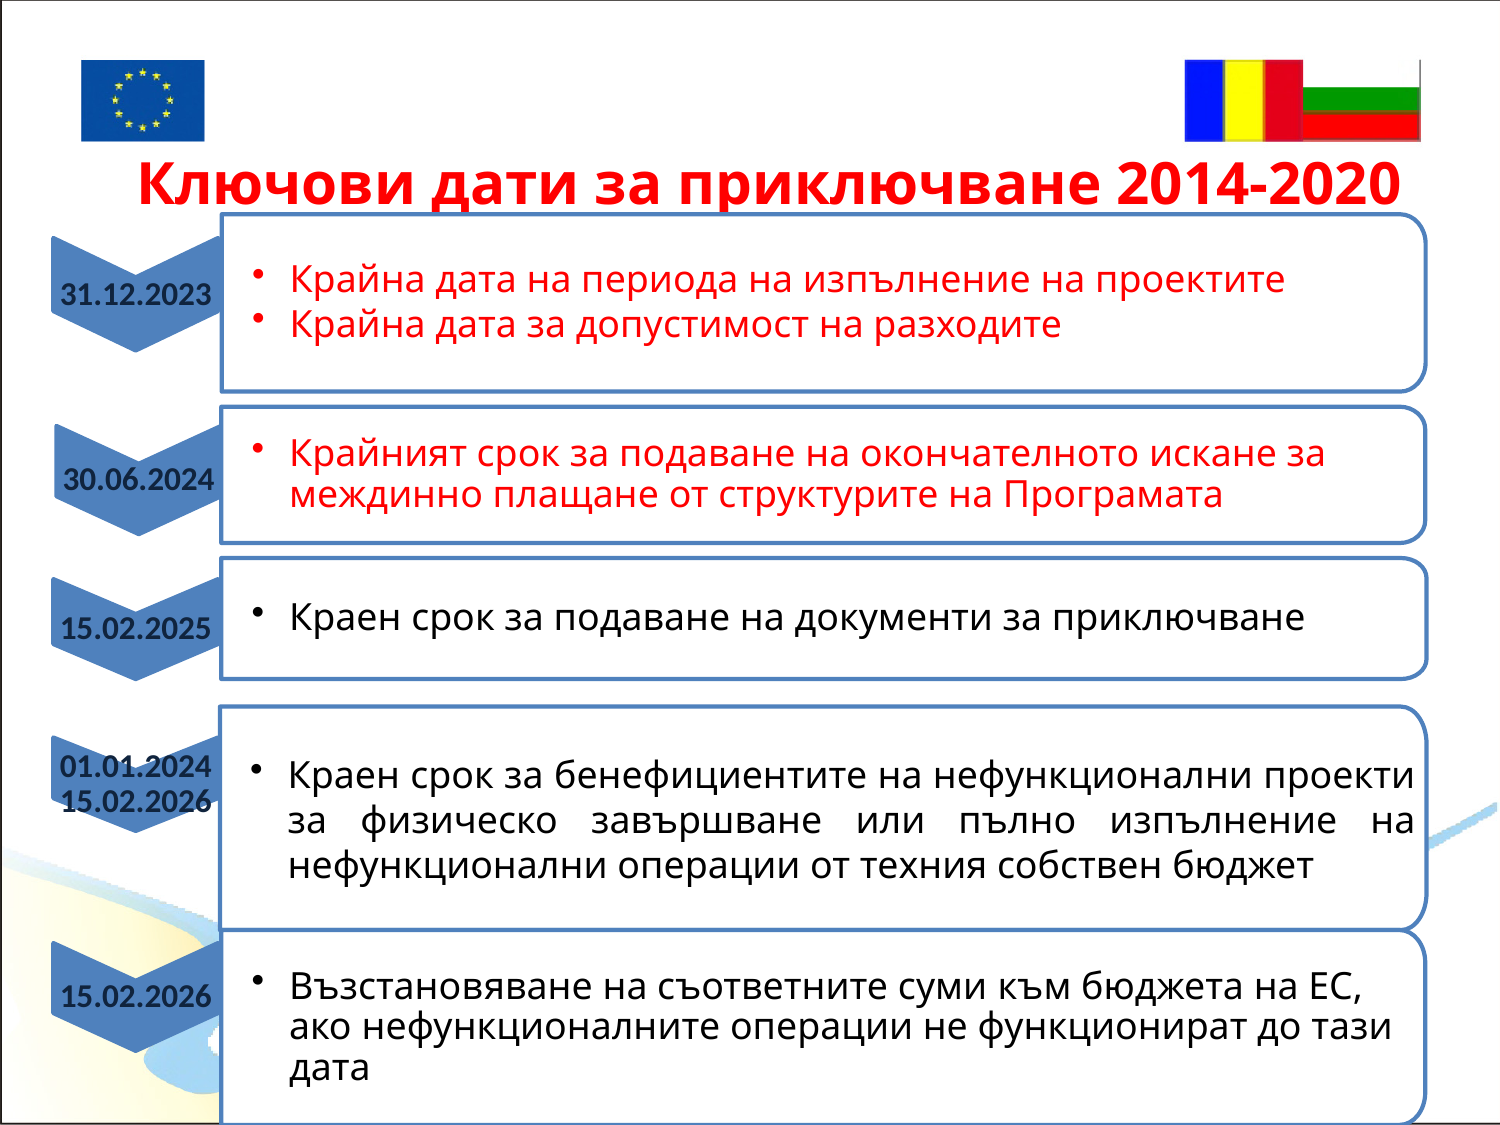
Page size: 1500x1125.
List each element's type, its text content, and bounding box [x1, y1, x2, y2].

text_box 15.02.2026 [51, 941, 219, 1053]
text_box 15.02.2025 [51, 577, 219, 682]
text_box 30.06.2024 [54, 424, 219, 537]
text_box Краен срок за бенефициентите на нефункционални проекти за физическо завършване или пълно изпълнение на нефункционални операции от техния собствен бюджет [217, 704, 1429, 932]
text_box Краен срок за подаване на документи за приключване [219, 555, 1429, 682]
text_box 01.01.202415.02.2026 [51, 735, 217, 833]
picture [0, 0, 1500, 1125]
title Ключови дати за приключване 2014-2020 [112, 96, 1426, 197]
text_box Възстановяване на съответните суми към бюджета на ЕС, ако нефункционалните операции не функционират до тази дата [219, 927, 1428, 1125]
text_box 31.12.2023 [51, 236, 219, 353]
text_box Крайният срок за подаване на окончателното искане за междинно плащане от структурите на Програмата [219, 404, 1428, 546]
text_box Крайна дата на периода на изпълнение на проектите Крайна дата за допустимост на разходите [219, 212, 1428, 394]
